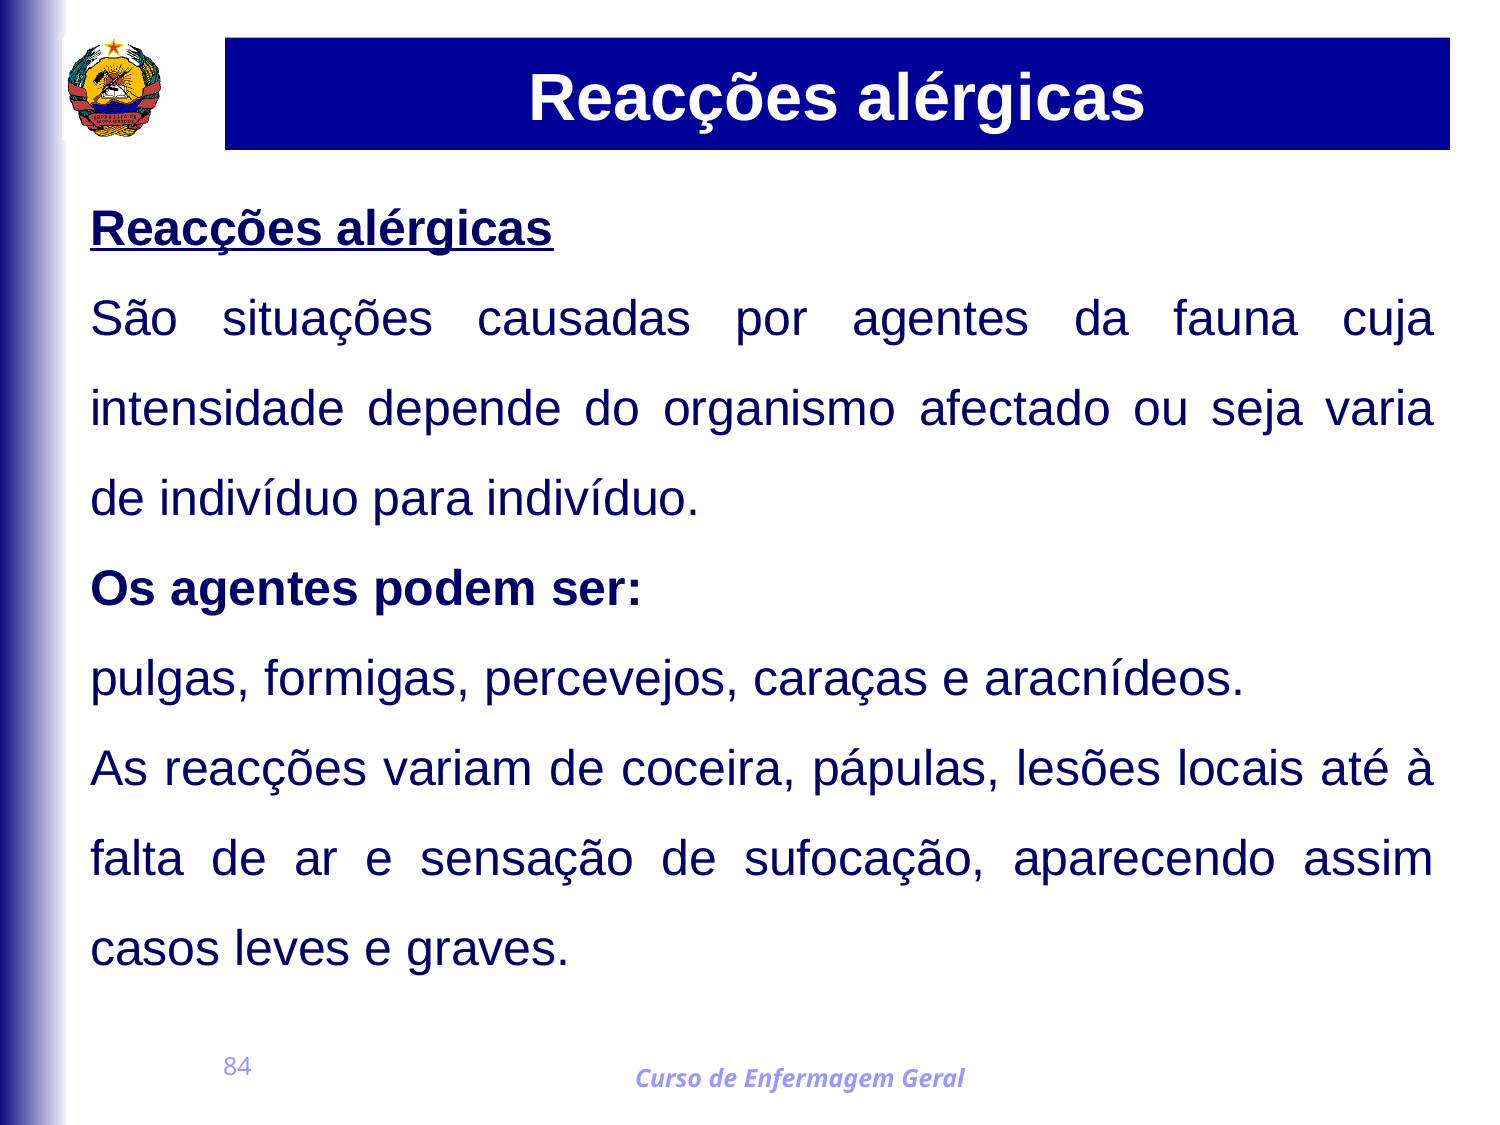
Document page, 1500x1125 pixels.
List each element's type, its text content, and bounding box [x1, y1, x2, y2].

title Reacções alérgicas [224, 37, 1451, 151]
list Reacções alérgicas São situações causadas por agentes da fauna cuja intensidade depende do organismo afectado ou seja varia de indivíduo para indivíduo. Os agentes podem ser: pulgas, formigas, percevejos, caraças e aracnídeos. As reacções variam de coceira, pápulas, lesões locais até à falta de ar e sensação de sufocação, aparecendo assim casos leves e graves. [74, 187, 1451, 1013]
footer Curso de Enfermagem Geral [499, 1049, 1101, 1101]
slide_number 84 [62, 1037, 413, 1098]
